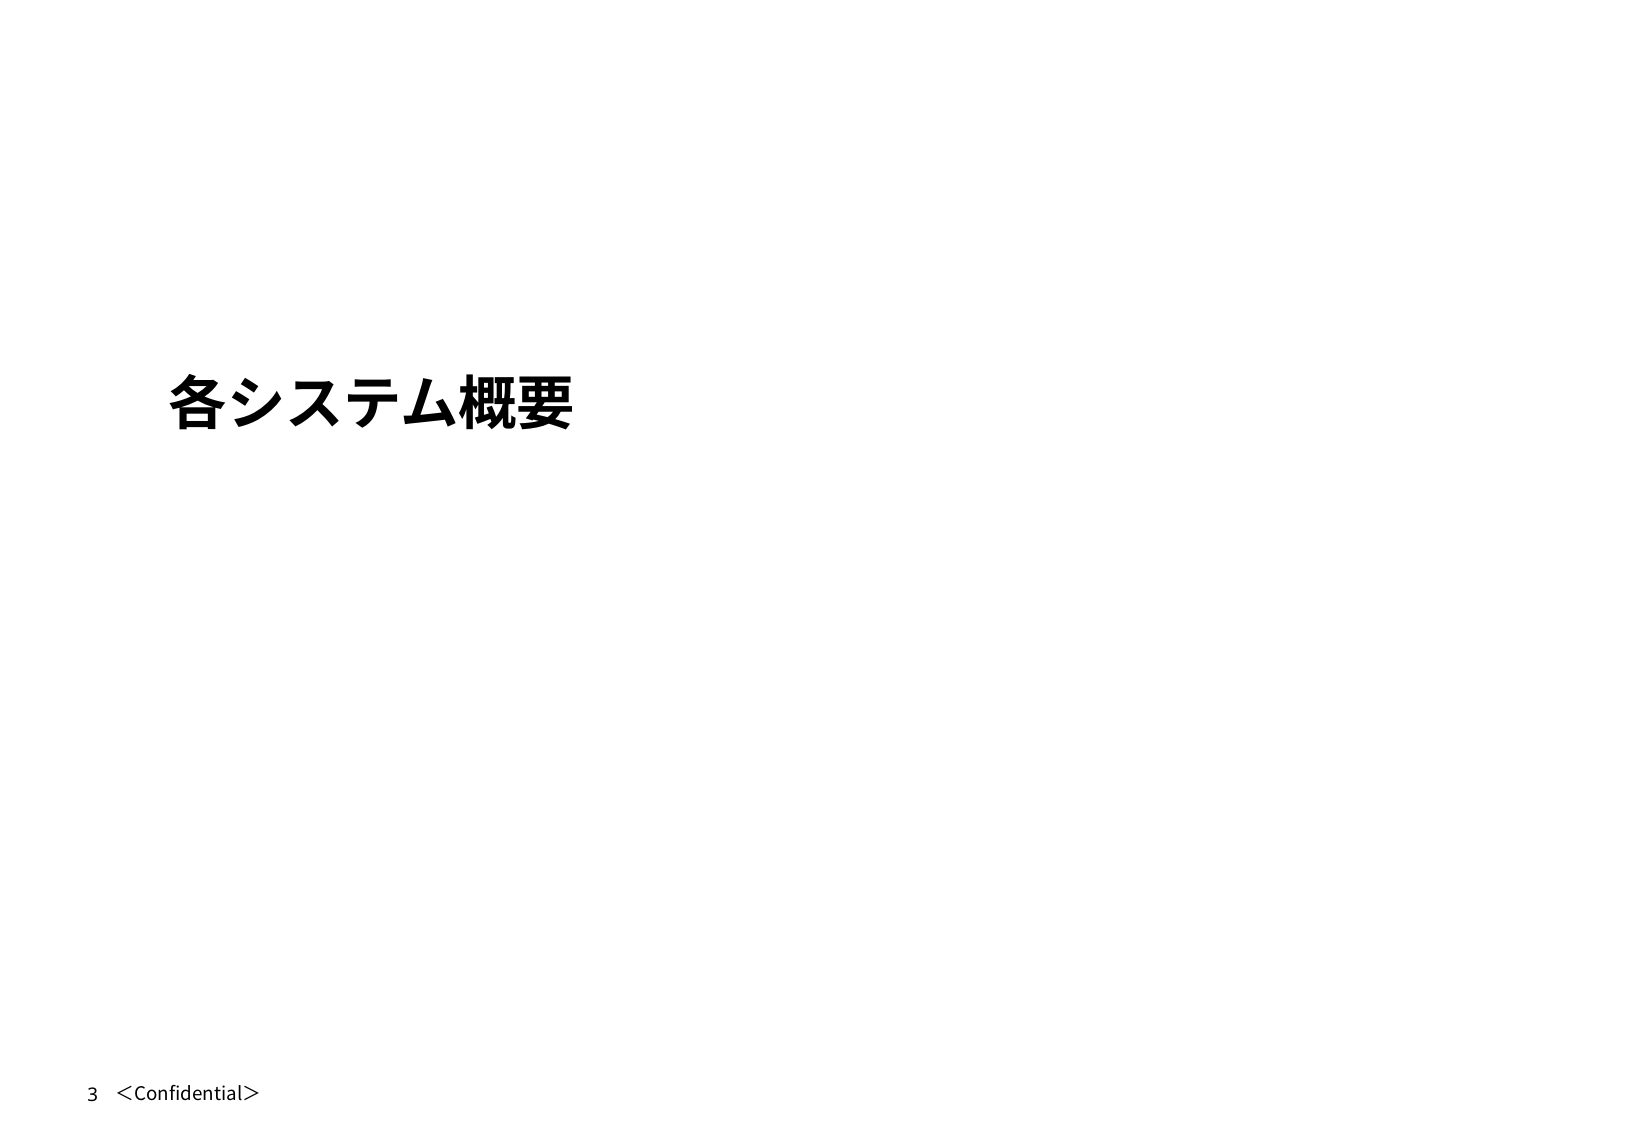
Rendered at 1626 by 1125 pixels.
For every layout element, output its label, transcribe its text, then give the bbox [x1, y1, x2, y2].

slide_number 3 [68, 1080, 98, 1109]
list 各システム概要 [168, 366, 1456, 437]
footer ＜Confidential＞ [115, 1080, 784, 1109]
